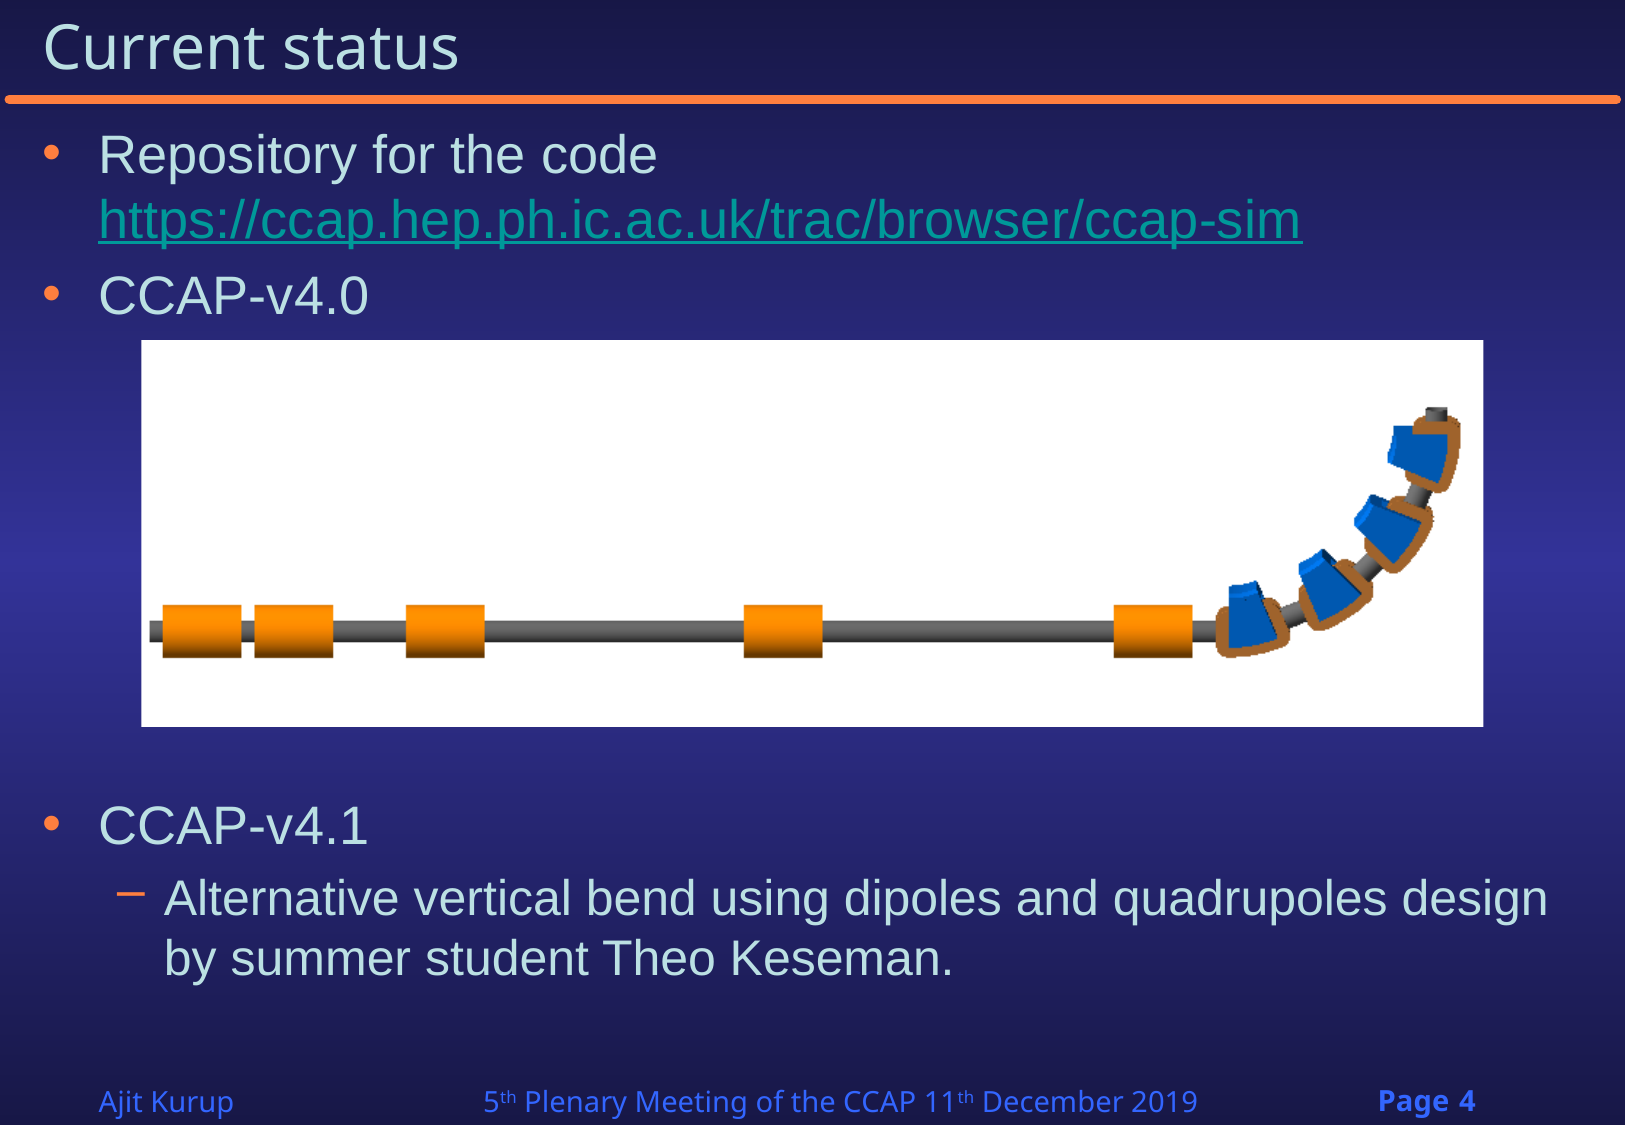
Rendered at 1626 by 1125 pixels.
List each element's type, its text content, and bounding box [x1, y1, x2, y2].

list Repository for the code https://ccap.hep.ph.ic.ac.uk/trac/browser/ccap-sim CCAP-v4.0 CCAP-v4.1 Alternative vertical bend using dipoles and quadrupoles design by summer student Theo Keseman. [25, 110, 1608, 1074]
title Current status [27, 0, 1490, 90]
picture [141, 340, 1484, 727]
